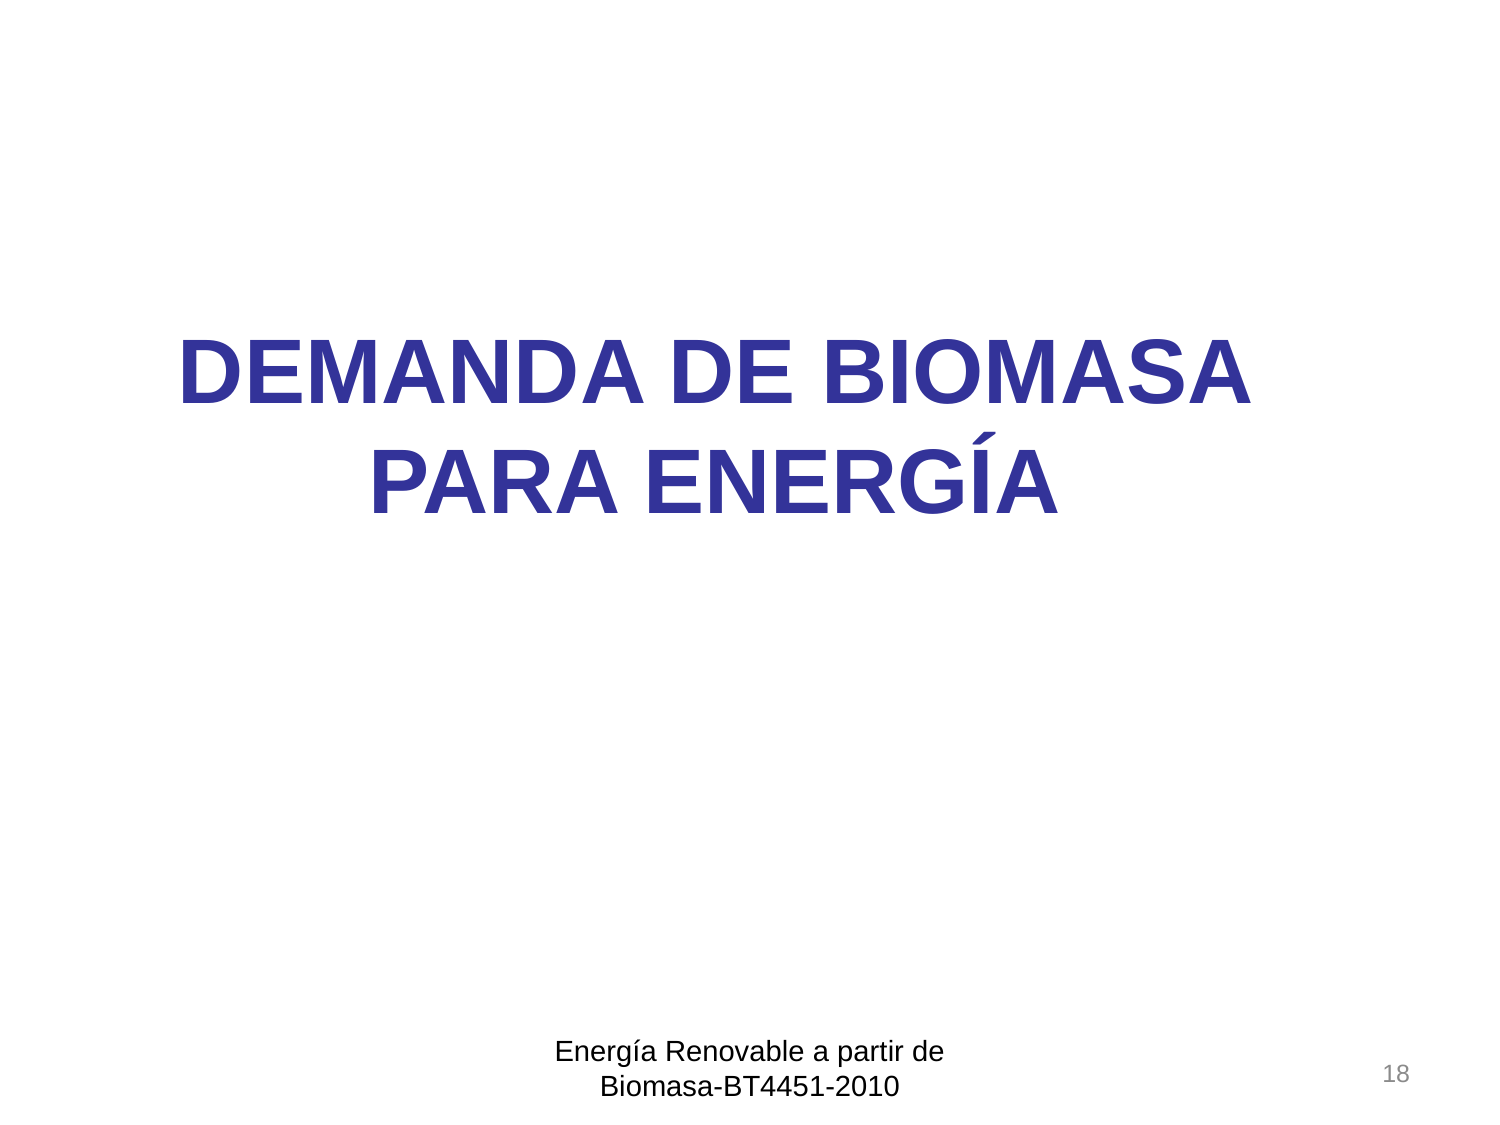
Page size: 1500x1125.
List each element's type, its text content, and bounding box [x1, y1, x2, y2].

text_box 18 [1074, 1042, 1425, 1103]
footer Energía Renovable a partir de Biomasa-BT4451-2010 [512, 1024, 988, 1103]
text_box DEMANDA DE BIOMASA PARA ENERGÍA [93, 304, 1336, 540]
